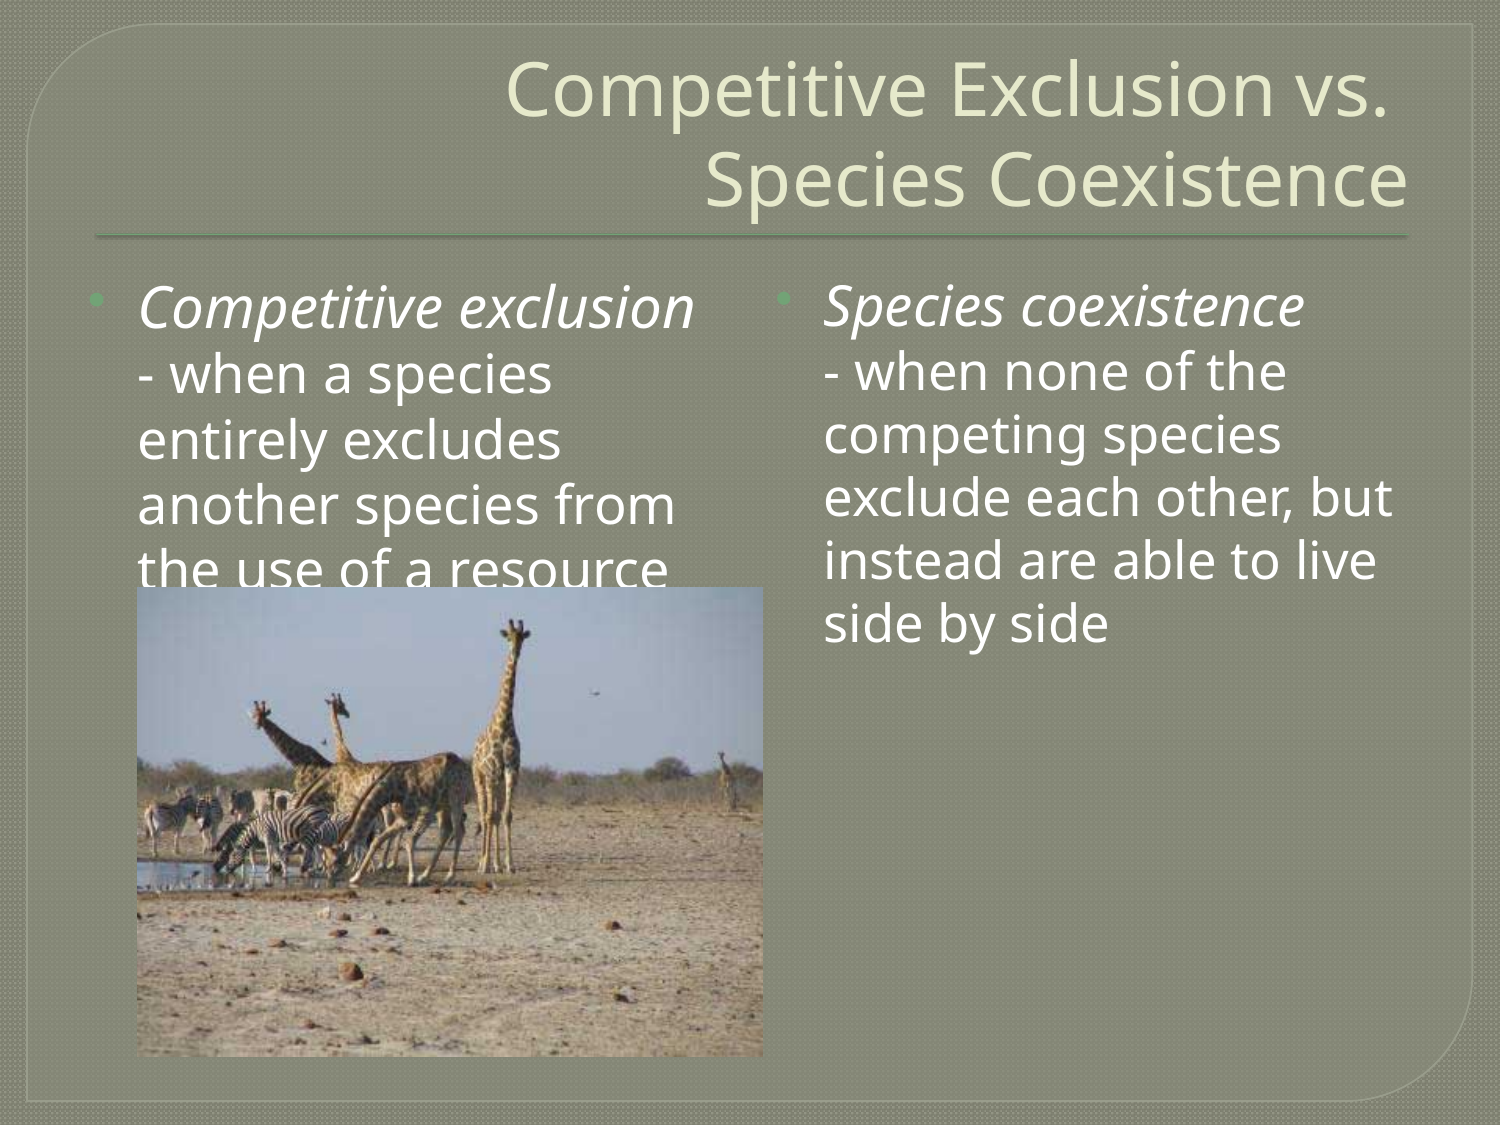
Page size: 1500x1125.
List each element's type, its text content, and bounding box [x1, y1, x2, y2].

picture [137, 587, 763, 1057]
title Competitive Exclusion vs. Species Coexistence [75, 41, 1425, 230]
list Competitive exclusion - when a species entirely excludes another species from the use of a resource [75, 262, 738, 613]
list Species coexistence - when none of the competing species exclude each other, but instead are able to live side by side [762, 262, 1425, 663]
